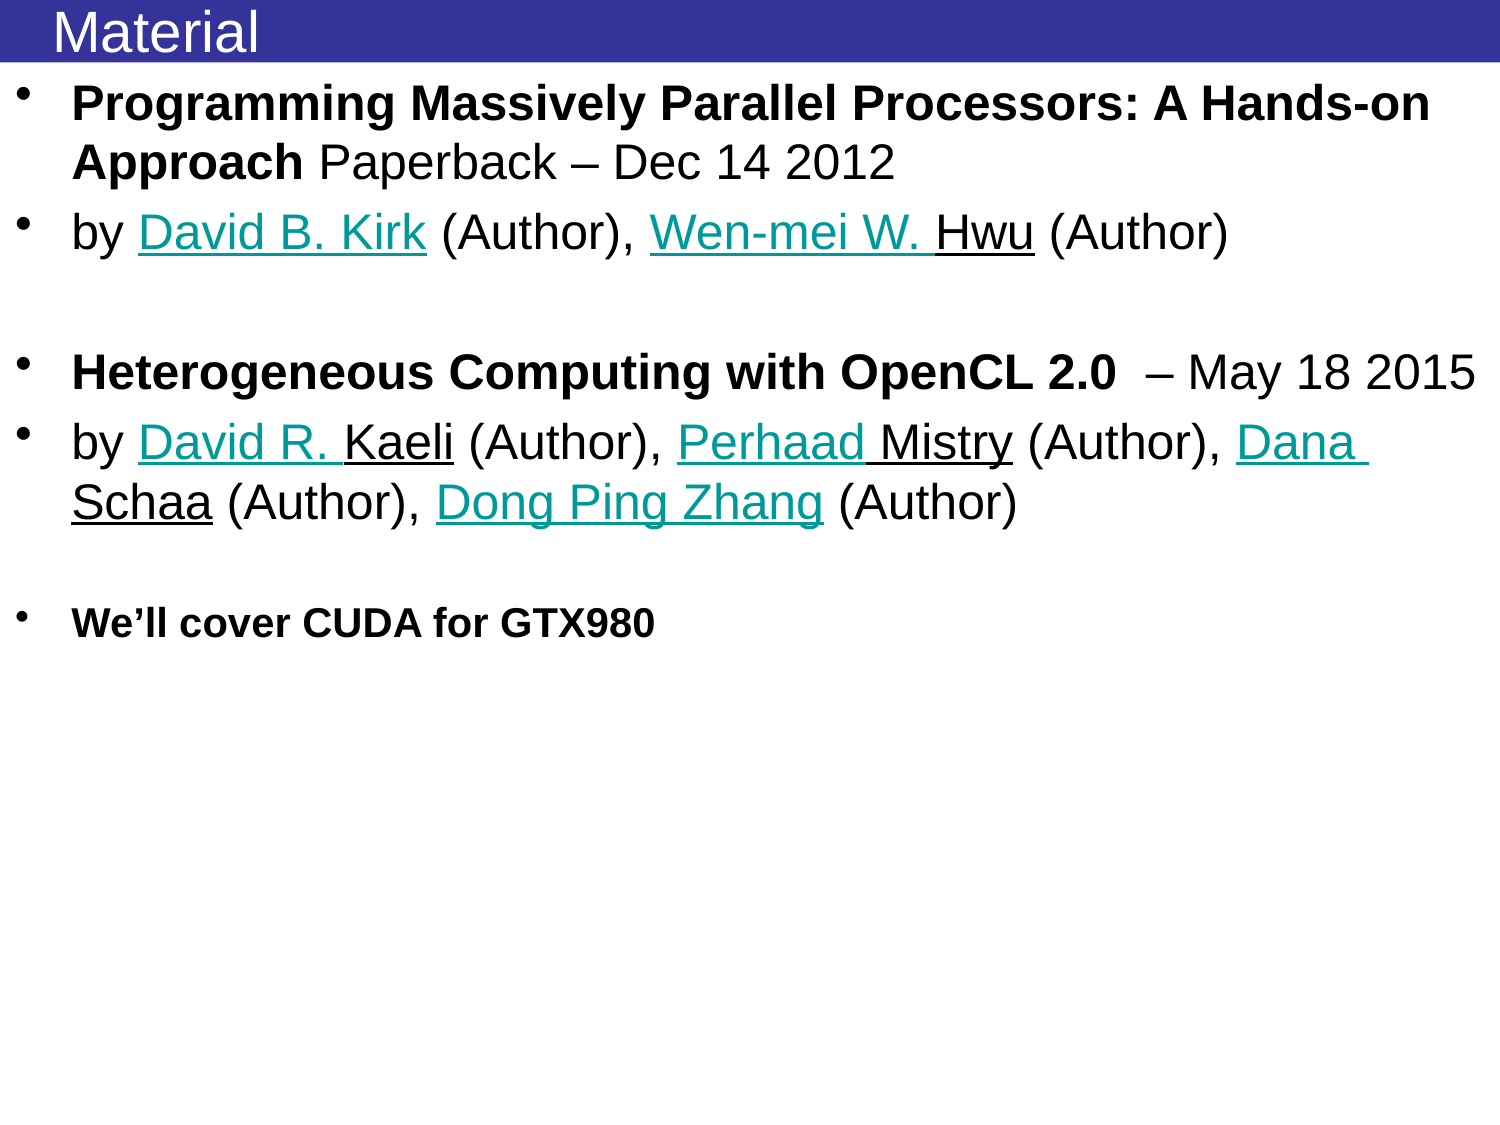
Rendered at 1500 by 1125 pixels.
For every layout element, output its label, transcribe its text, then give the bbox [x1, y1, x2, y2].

list Programming Massively Parallel Processors: A Hands-on Approach Paperback – Dec 14 2012 by David B. Kirk (Author), Wen-mei W. Hwu (Author) Heterogeneous Computing with OpenCL 2.0 – May 18 2015 by David R. Kaeli (Author), Perhaad Mistry (Author), Dana Schaa (Author), Dong Ping Zhang (Author) We’ll cover CUDA for GTX980 [0, 62, 1500, 1125]
title Material [37, 7, 1426, 51]
